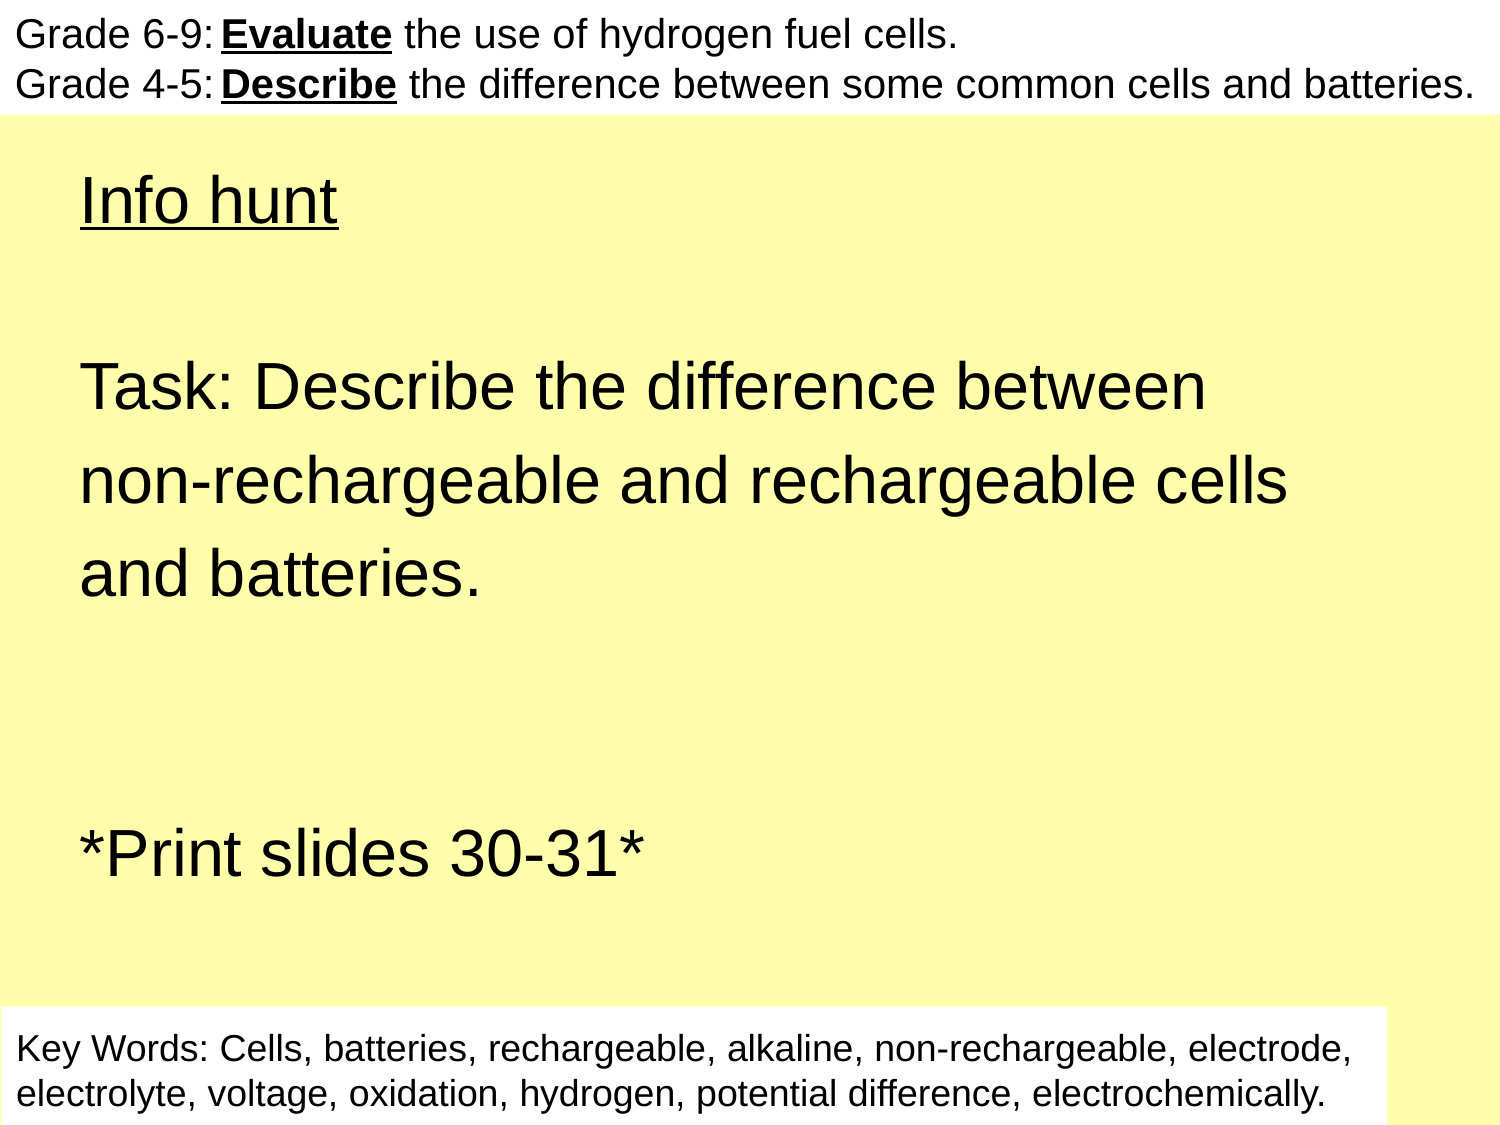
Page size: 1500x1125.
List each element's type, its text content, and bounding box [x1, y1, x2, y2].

text_box Info hunt Task: Describe the difference between non-rechargeable and rechargeable cells and batteries. *Print slides 30-31* [64, 149, 1500, 929]
text_box Key Words: Cells, batteries, rechargeable, alkaline, non-rechargeable, electrode, electrolyte, voltage, oxidation, hydrogen, potential difference, electrochemically. [1, 1006, 1388, 1125]
text_box Grade 6-9: Evaluate the use of hydrogen fuel cells. Grade 4-5: Describe the difference between some common cells and batteries. [0, 0, 1500, 115]
